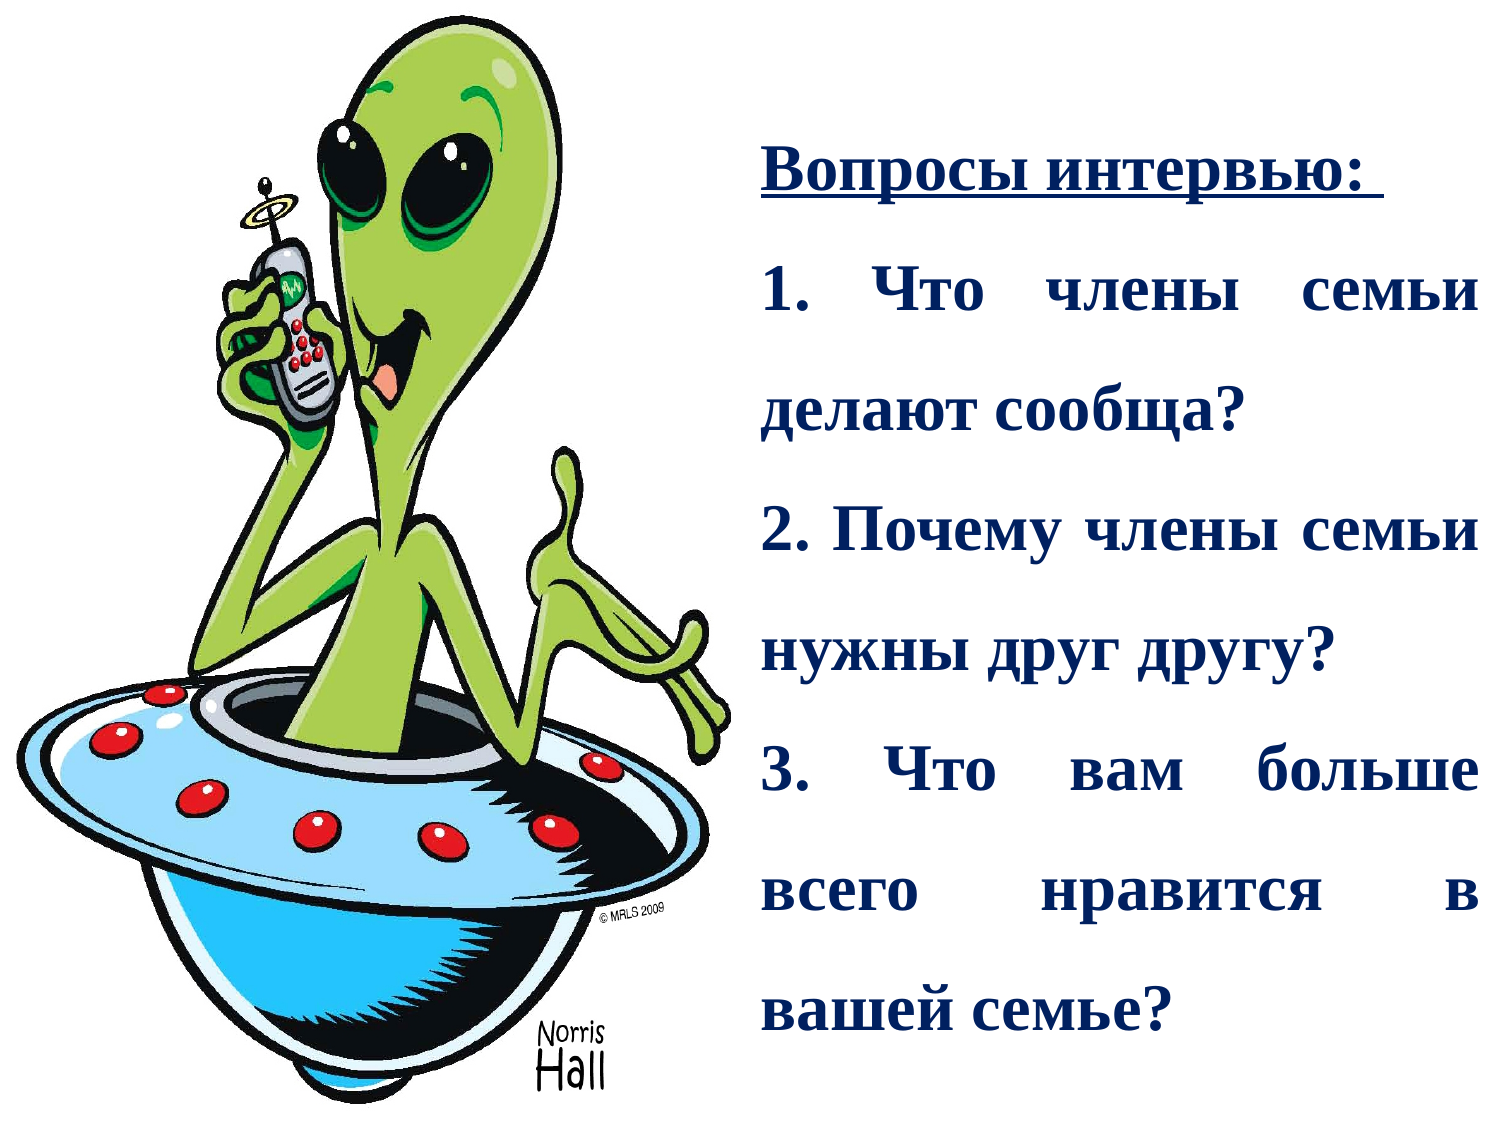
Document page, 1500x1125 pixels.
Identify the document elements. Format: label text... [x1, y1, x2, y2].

picture [1, 0, 747, 1125]
text_box Вопросы интервью: 1. Что члены семьи делают сообща? 2. Почему члены семьи нужны друг другу? 3. Что вам больше всего нравится в вашей семье? [751, 76, 1496, 1051]
